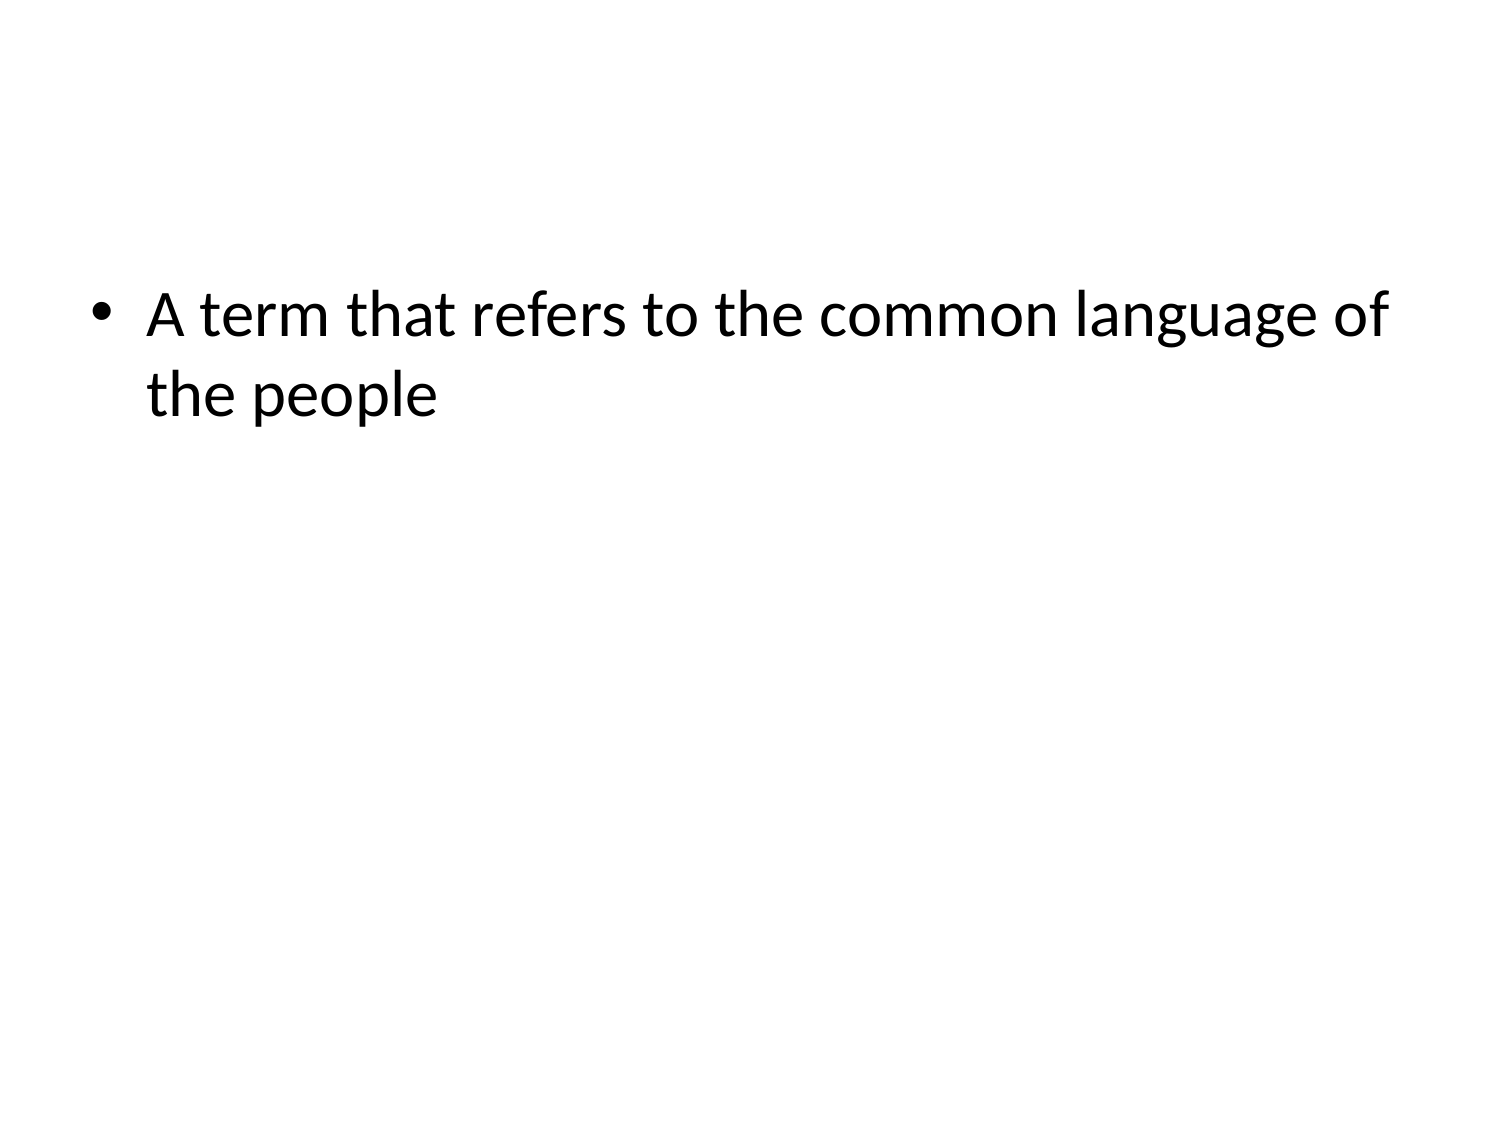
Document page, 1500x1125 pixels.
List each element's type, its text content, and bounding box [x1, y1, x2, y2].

list A term that refers to the common language of the people [75, 262, 1425, 1005]
